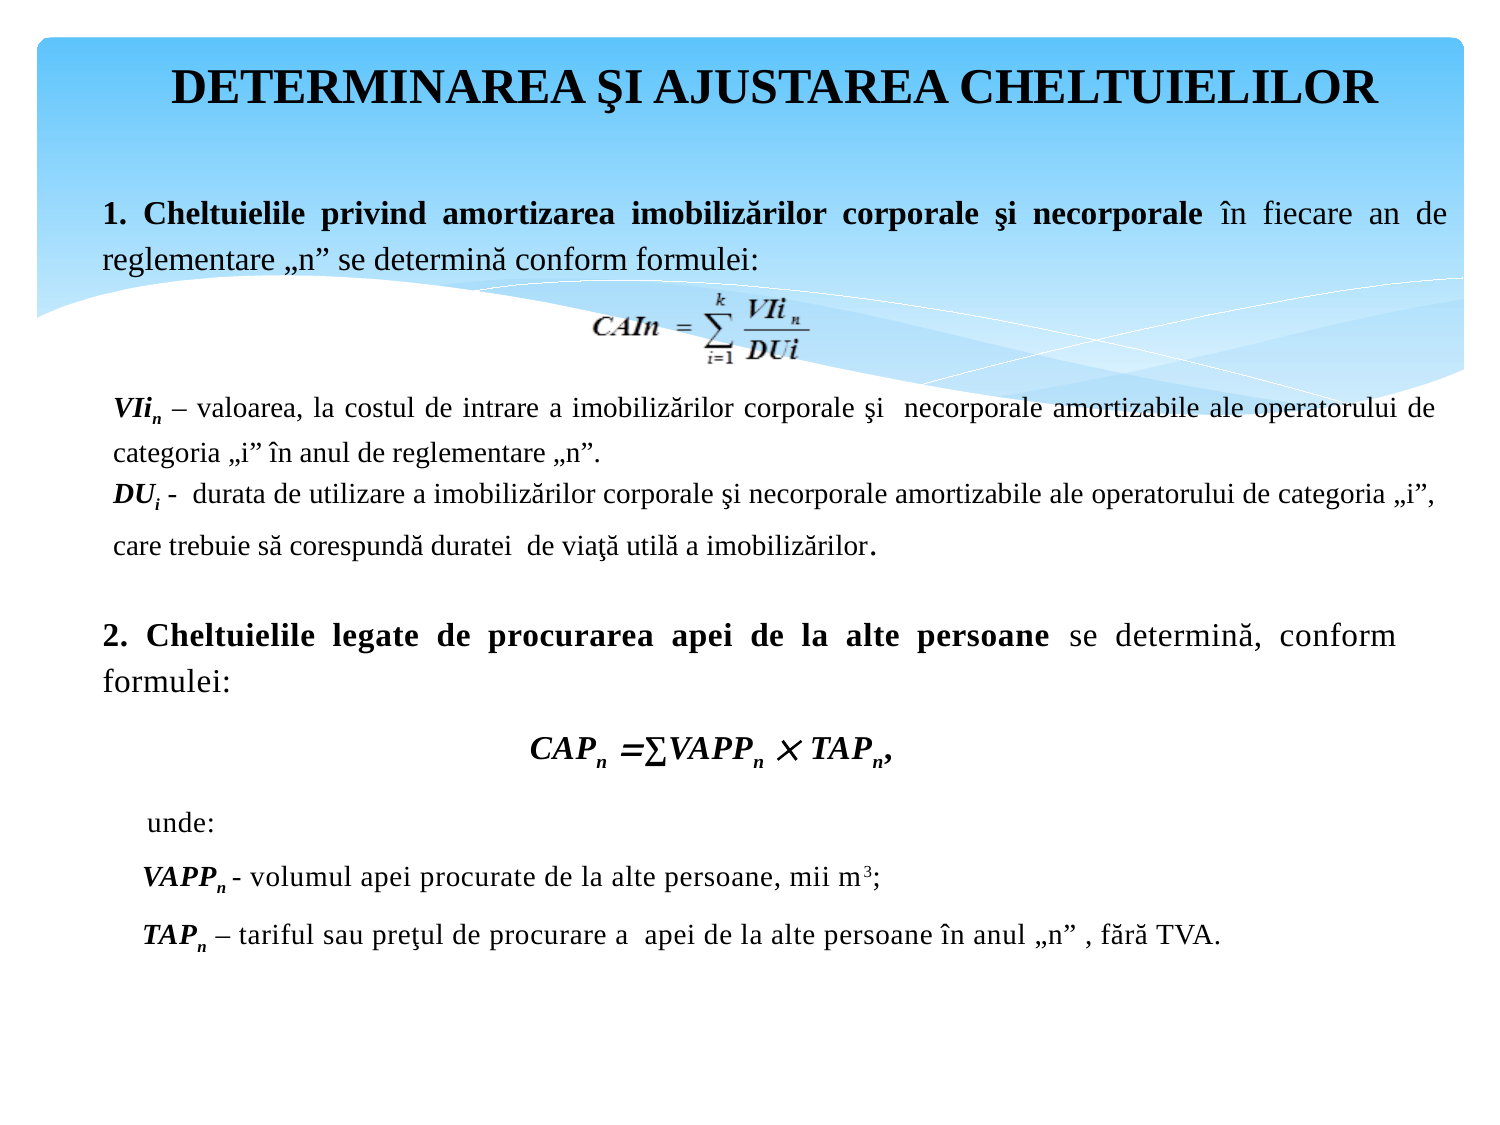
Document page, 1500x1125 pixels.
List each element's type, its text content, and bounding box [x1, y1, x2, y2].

text_box 1. Cheltuielile privind amortizarea imobilizărilor corporale şi necorporale în fiecare an de reglementare „n” se determină conform formulei: [87, 178, 1463, 334]
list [587, 287, 818, 373]
text_box VIin – valoarea, la costul de intrare a imobilizărilor corporale şi necorporale amortizabile ale operatorului de categoria „i” în anul de reglementare „n”. DUi - durata de utilizare a imobilizărilor corporale şi necorporale amortizabile ale operatorului de categoria „i”, care trebuie să corespundă duratei de viaţă utilă a imobilizărilor. [98, 374, 1452, 571]
text_box 2. Cheltuielile legate de procurarea apei de la alte persoane se determină, conform formulei: CAPn ∑VAPPn  TAPn, unde: VAPPn - volumul apei procurate de la alte persoane, mii m3; TAPn – tariful sau preţul de procurare a apei de la alte persoane în anul „n” , fără TVA. [87, 599, 1413, 1063]
text_box DETERMINAREA ŞI AJUSTAREA CHELTUIELILOR [75, 37, 1400, 122]
